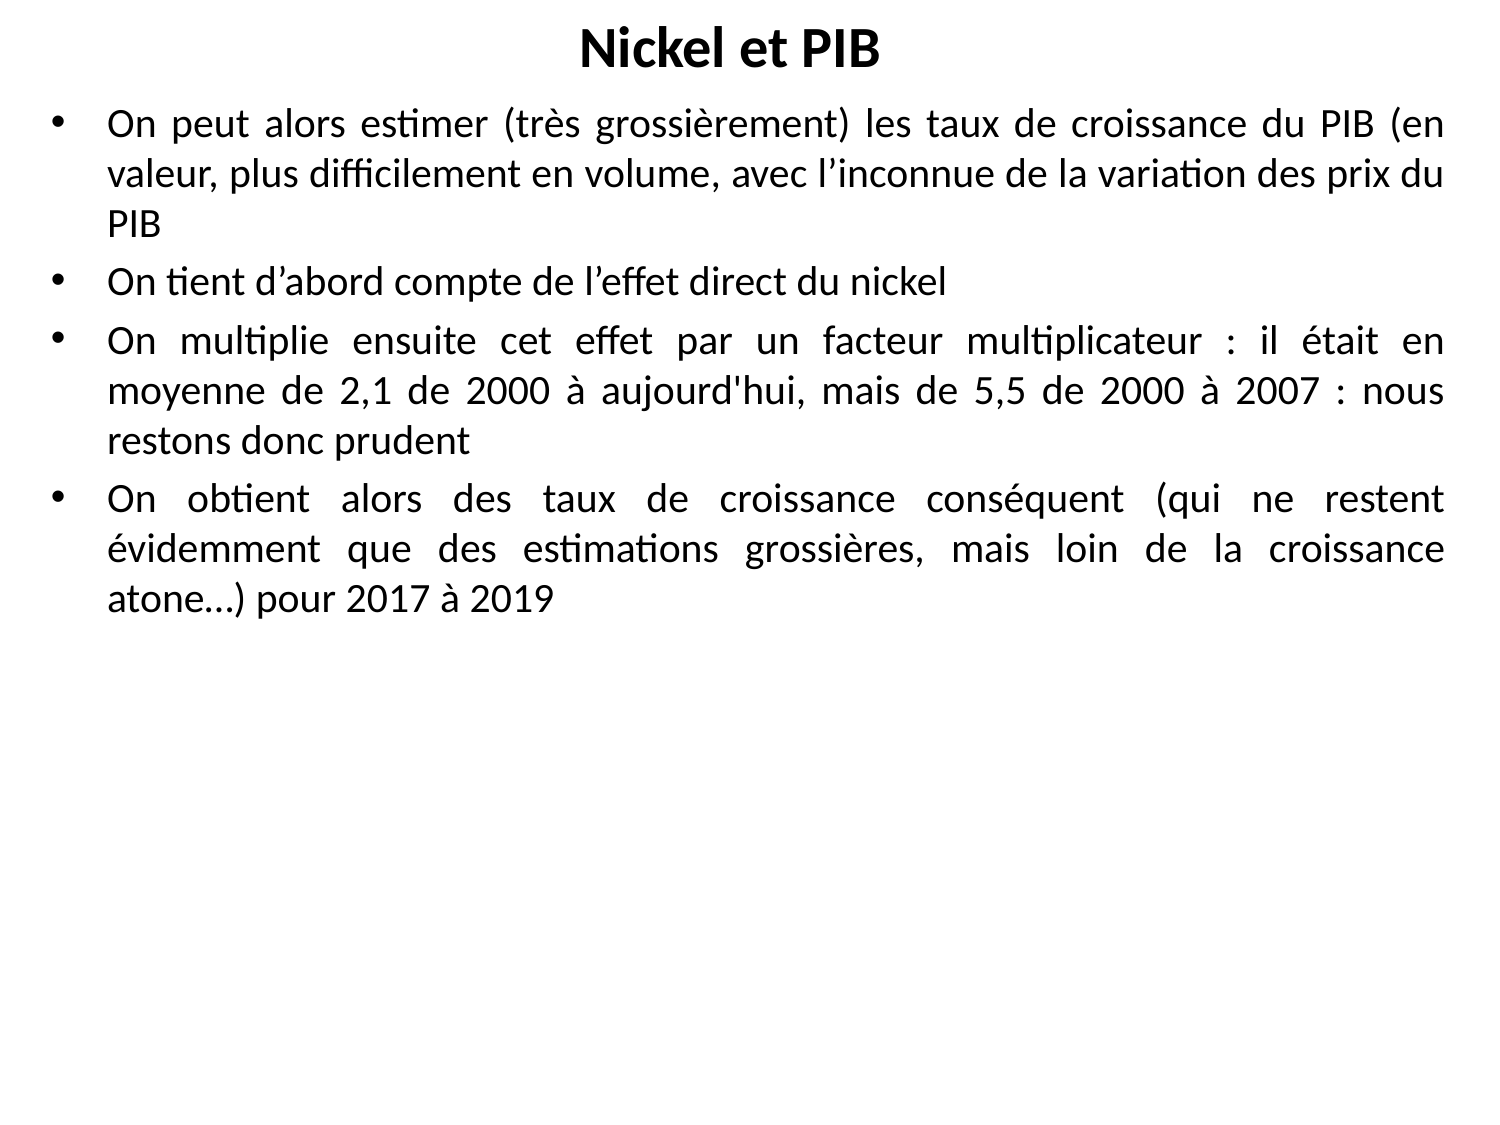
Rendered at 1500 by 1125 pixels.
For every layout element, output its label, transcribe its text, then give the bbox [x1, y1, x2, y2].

title Nickel et PIB [0, 0, 1461, 89]
list On peut alors estimer (très grossièrement) les taux de croissance du PIB (en valeur, plus difficilement en volume, avec l’inconnue de la variation des prix du PIB On tient d’abord compte de l’effet direct du nickel On multiplie ensuite cet effet par un facteur multiplicateur : il était en moyenne de 2,1 de 2000 à aujourd'hui, mais de 5,5 de 2000 à 2007 : nous restons donc prudent On obtient alors des taux de croissance conséquent (qui ne restent évidemment que des estimations grossières, mais loin de la croissance atone…) pour 2017 à 2019 [35, 89, 1461, 1103]
